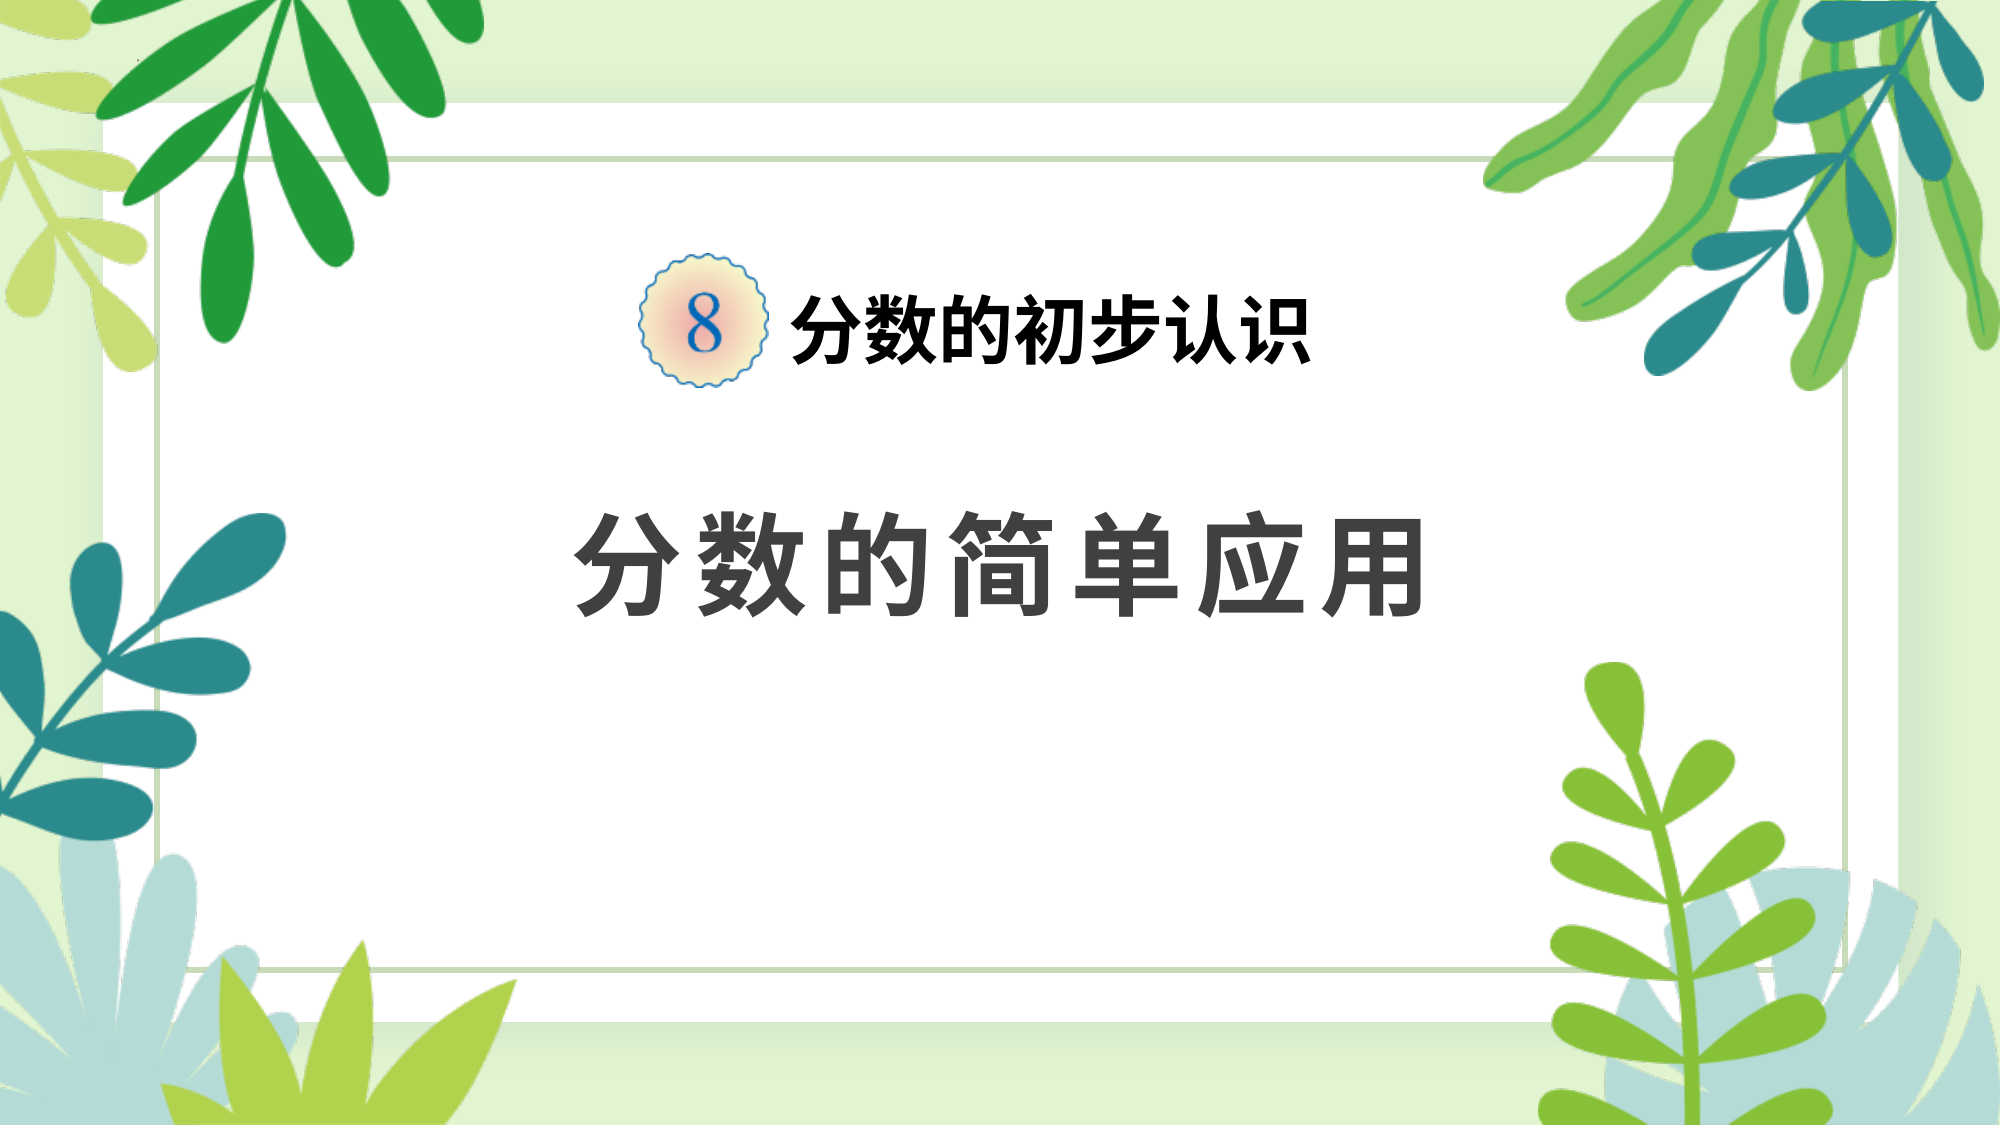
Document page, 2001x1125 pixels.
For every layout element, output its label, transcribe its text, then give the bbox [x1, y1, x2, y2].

text_box 分数的初步认识 [732, 231, 1371, 381]
picture [0, 0, 484, 372]
picture [1483, 0, 2000, 391]
title 分数的简单应用 [155, 434, 1849, 631]
picture [1538, 662, 2000, 1125]
picture [638, 253, 769, 388]
picture [0, 513, 517, 1125]
